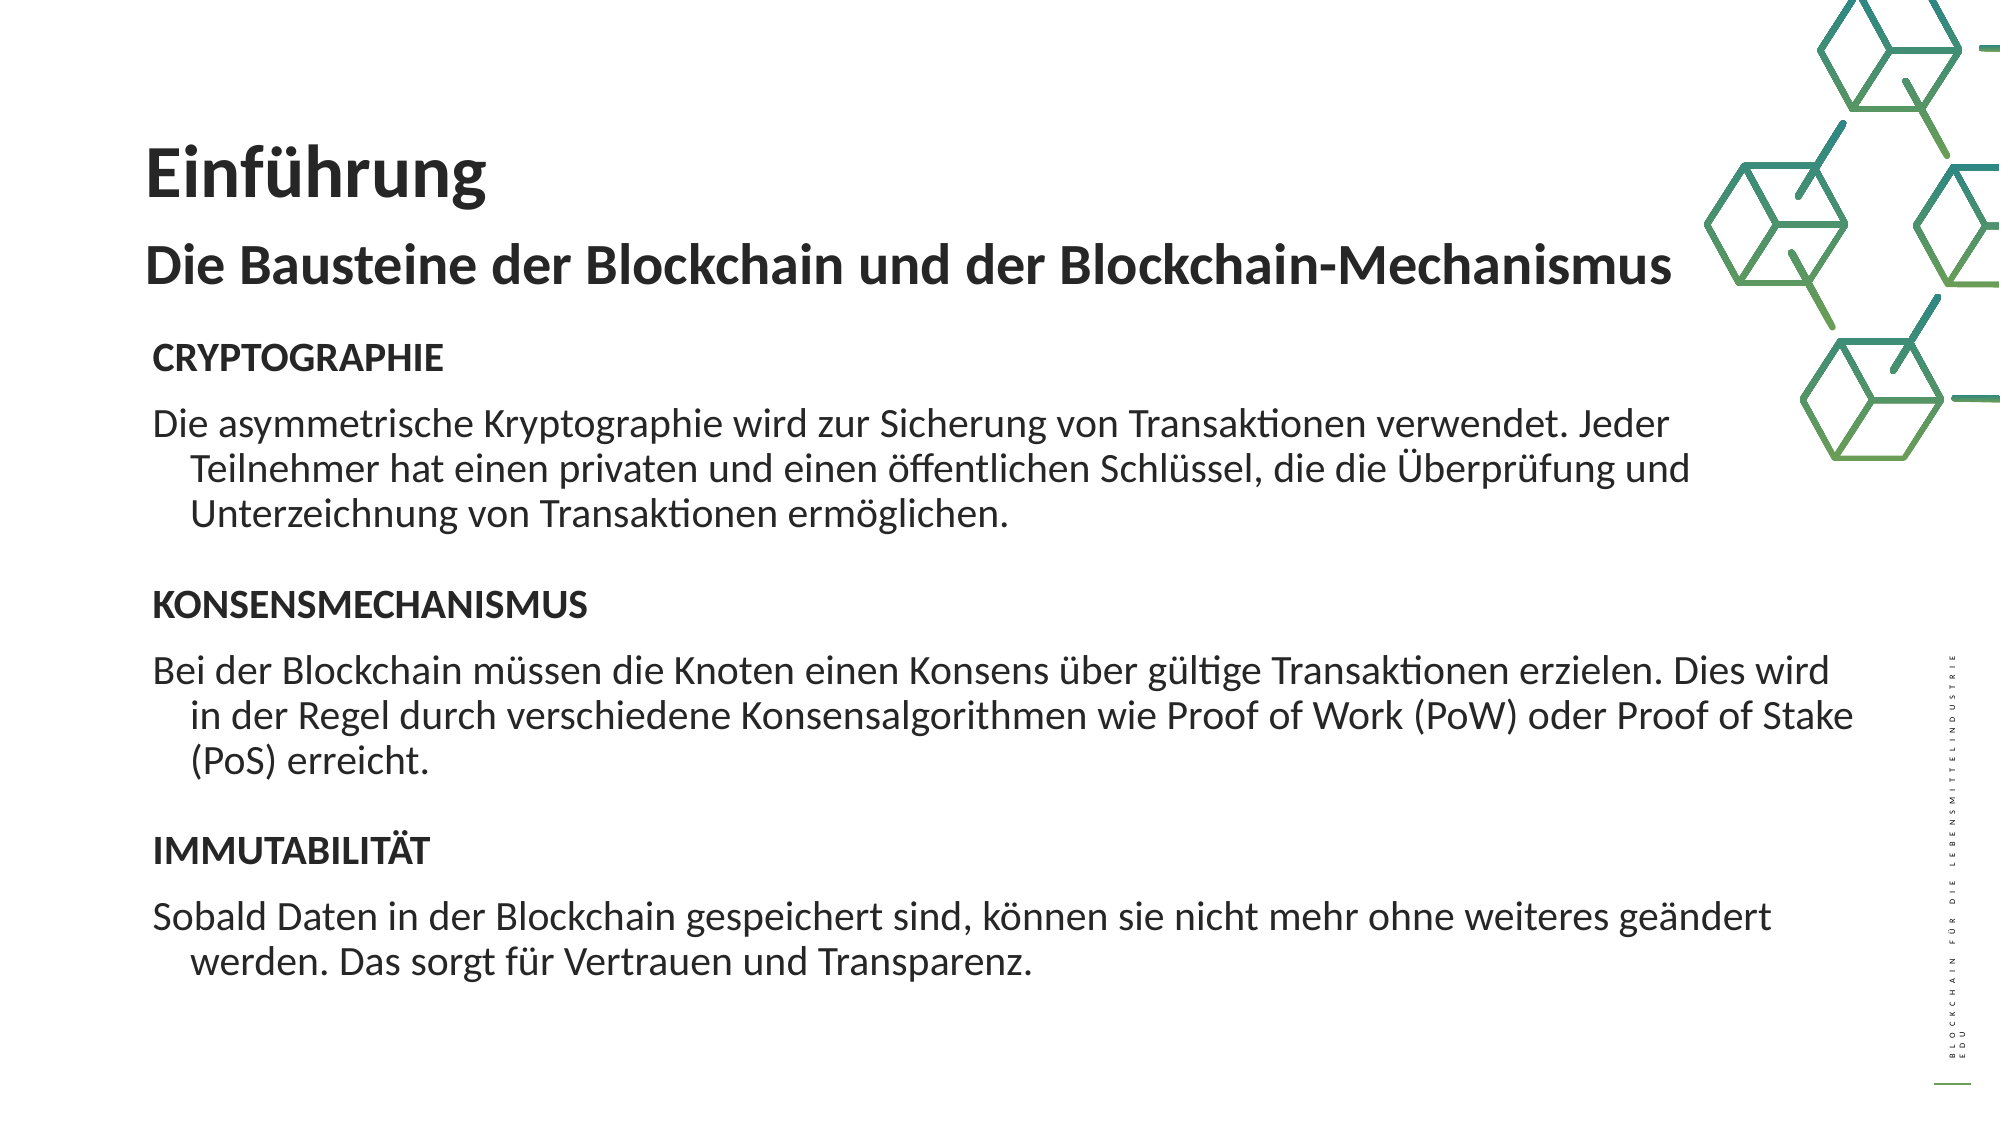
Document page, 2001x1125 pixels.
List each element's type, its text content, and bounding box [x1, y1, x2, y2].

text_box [1704, 0, 2000, 461]
list CRYPTOGRAPHIE Die asymmetrische Kryptographie wird zur Sicherung von Transaktionen verwendet. Jeder Teilnehmer hat einen privaten und einen öffentlichen Schlüssel, die die Überprüfung und Unterzeichnung von Transaktionen ermöglichen. KONSENSMECHANISMUS Bei der Blockchain müssen die Knoten einen Konsens über gültige Transaktionen erzielen. Dies wird in der Regel durch verschiedene Konsensalgorithmen wie Proof of Work (PoW) oder Proof of Stake (PoS) erreicht. IMMUTABILITÄT Sobald Daten in der Blockchain gespeichert sind, können sie nicht mehr ohne weiteres geändert werden. Das sorgt für Vertrauen und Transparenz. [138, 337, 1877, 960]
list Einführung Die Bausteine der Blockchain und der Blockchain-Mechanismus [130, 124, 1704, 337]
